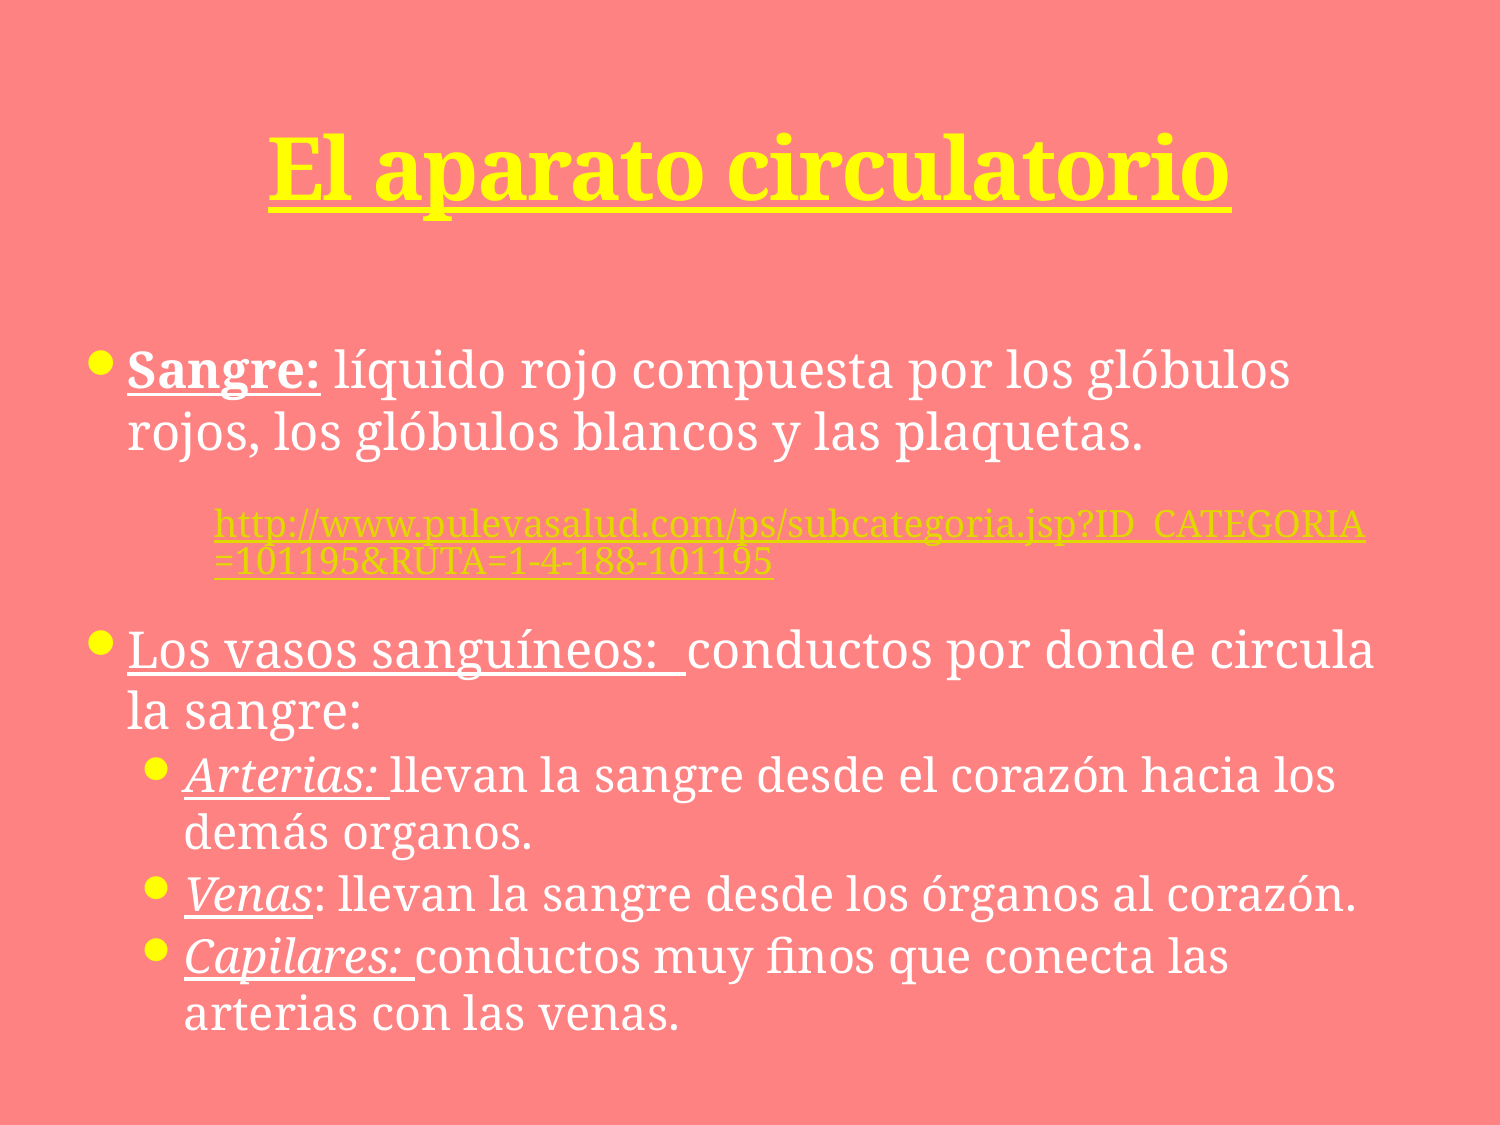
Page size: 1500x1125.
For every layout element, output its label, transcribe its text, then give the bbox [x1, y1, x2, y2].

list Sangre: líquido rojo compuesta por los glóbulos rojos, los glóbulos blancos y las plaquetas. Los vasos sanguíneos: conductos por donde circula la sangre: Arterias: llevan la sangre desde el corazón hacia los demás organos. Venas: llevan la sangre desde los órganos al corazón. Capilares: conductos muy finos que conecta las arterias con las venas. [70, 257, 1421, 1055]
text_box http://www.pulevasalud.com/ps/subcategoria.jsp?ID_CATEGORIA=101195&RUTA=1-4-188-101195 [199, 492, 1395, 558]
title El aparato circulatorio [74, 24, 1425, 225]
